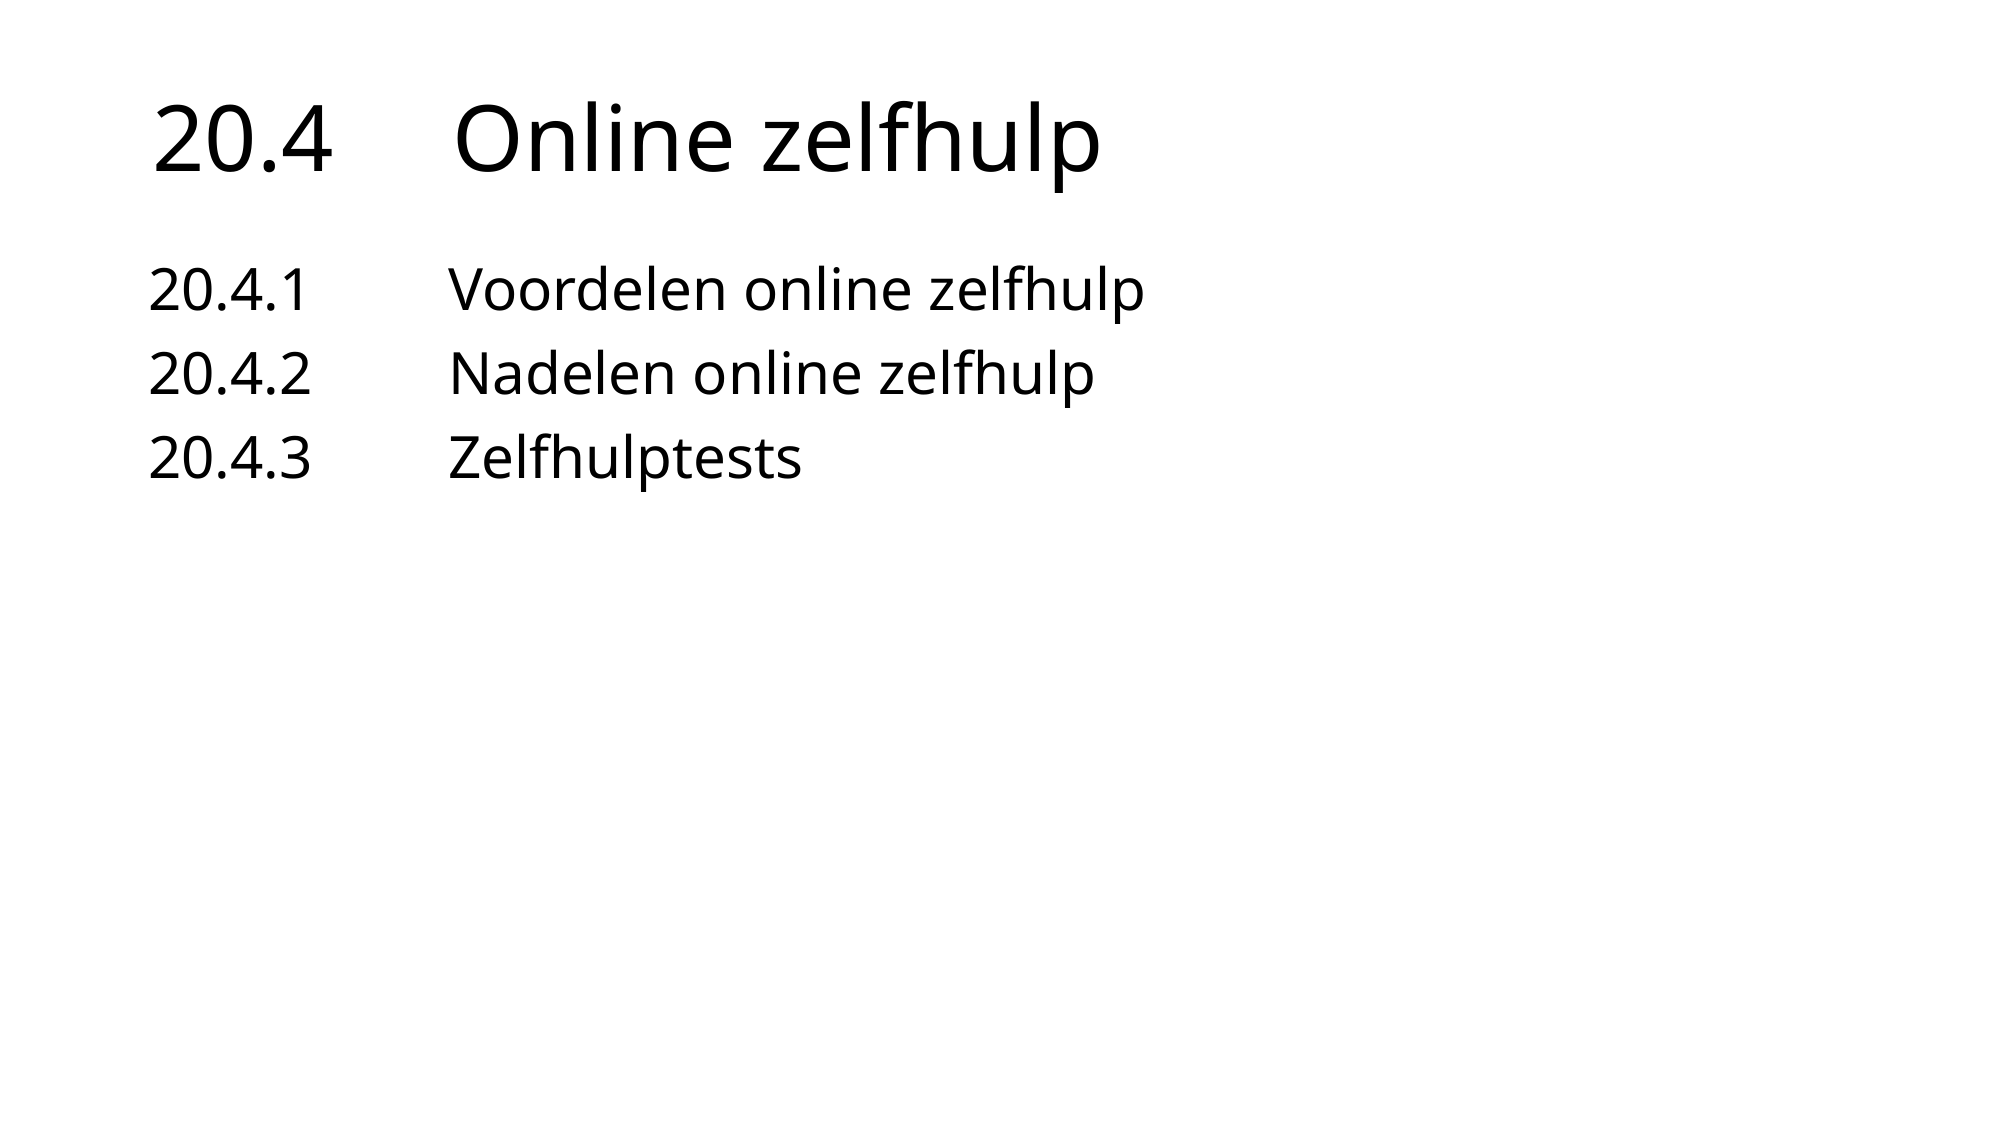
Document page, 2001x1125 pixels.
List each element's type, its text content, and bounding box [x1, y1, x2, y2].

list 20.4.1 Voordelen online zelfhulp 20.4.2 Nadelen online zelfhulp 20.4.3 Zelfhulptests [133, 252, 1859, 967]
title 20.4 Online zelfhulp [137, 32, 1863, 250]
